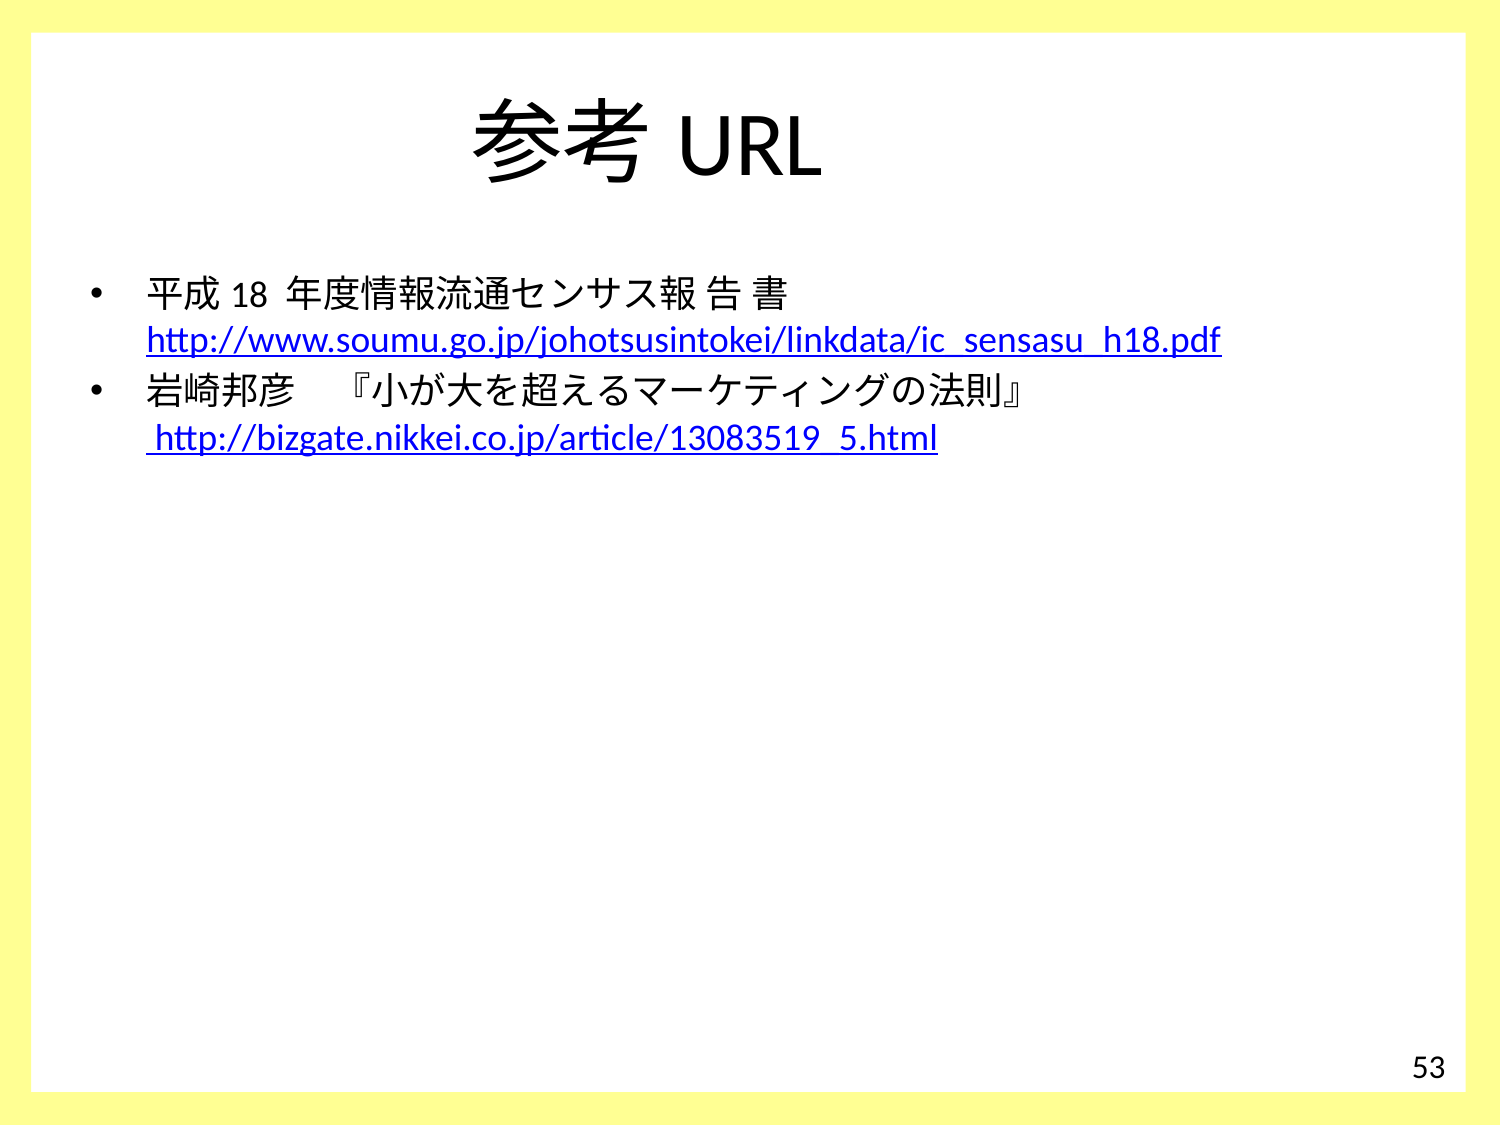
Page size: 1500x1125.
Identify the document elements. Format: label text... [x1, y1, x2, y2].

title 参考URL [75, 45, 1425, 233]
text_box [0, 0, 1500, 1125]
text_box [0, 35, 1464, 1125]
list 平成18 年度情報流通センサス報 告 書http://www.soumu.go.jp/johotsusintokei/linkdata/ic_sensasu_h18.pdf 岩崎邦彦 『小が大を超えるマーケティングの法則』 http://bizgate.nikkei.co.jp/article/13083519_5.html [75, 262, 1425, 1005]
slide_number 53 [1387, 1035, 1461, 1090]
